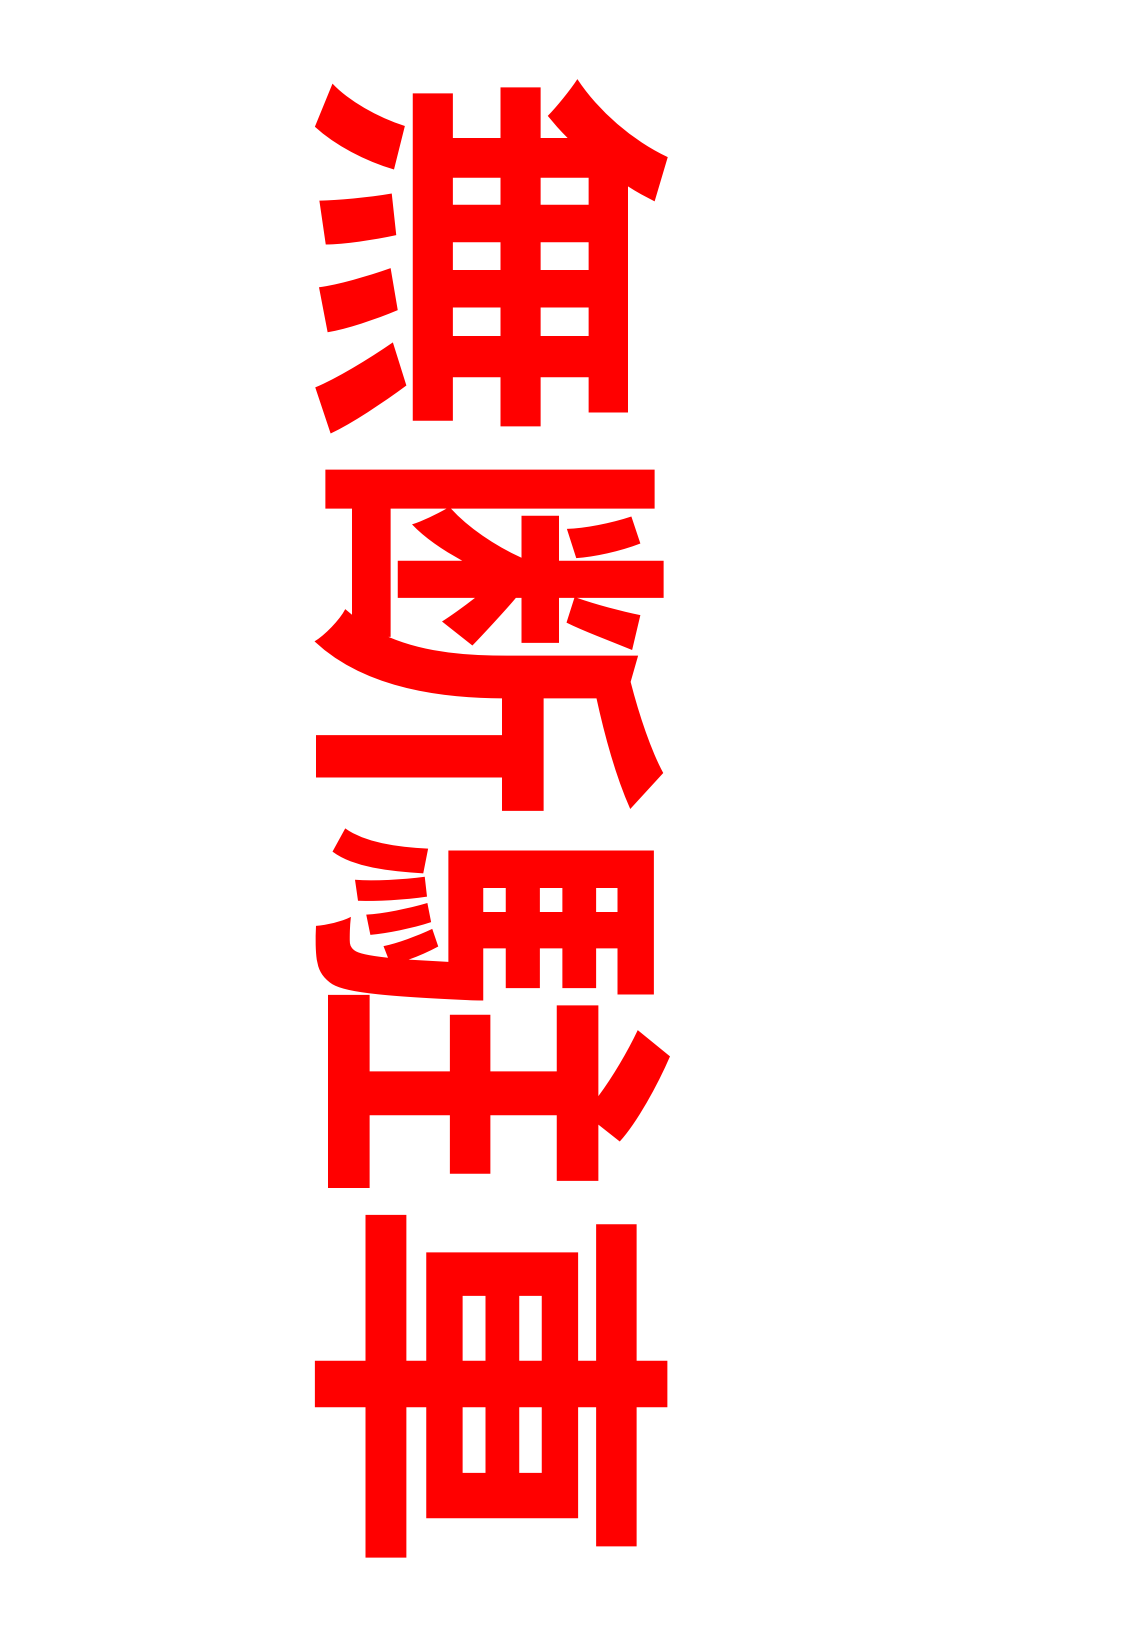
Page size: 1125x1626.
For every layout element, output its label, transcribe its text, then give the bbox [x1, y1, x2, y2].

text_box 無断駐車 [267, 29, 752, 1614]
